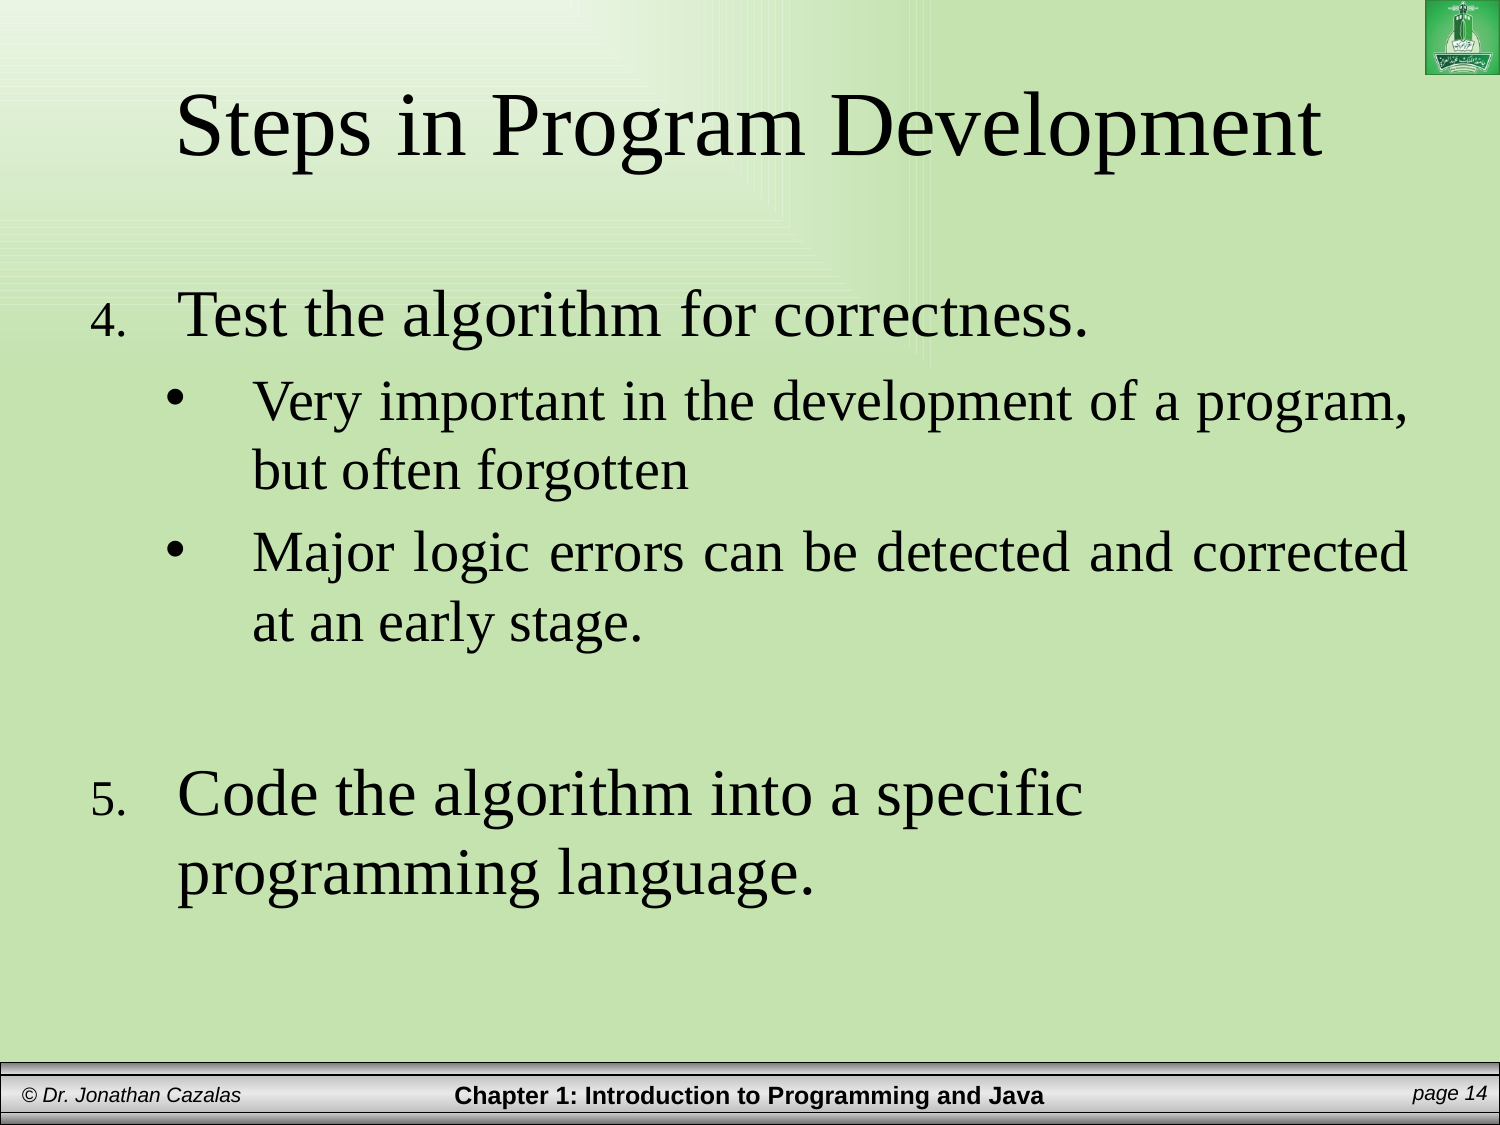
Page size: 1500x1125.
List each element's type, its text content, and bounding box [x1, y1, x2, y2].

picture [1425, 0, 1500, 75]
list Test the algorithm for correctness. Very important in the development of a program, but often forgotten Major logic errors can be detected and corrected at an early stage. Code the algorithm into a specific programming language. [75, 262, 1425, 988]
title Steps in Program Development [112, 26, 1388, 211]
